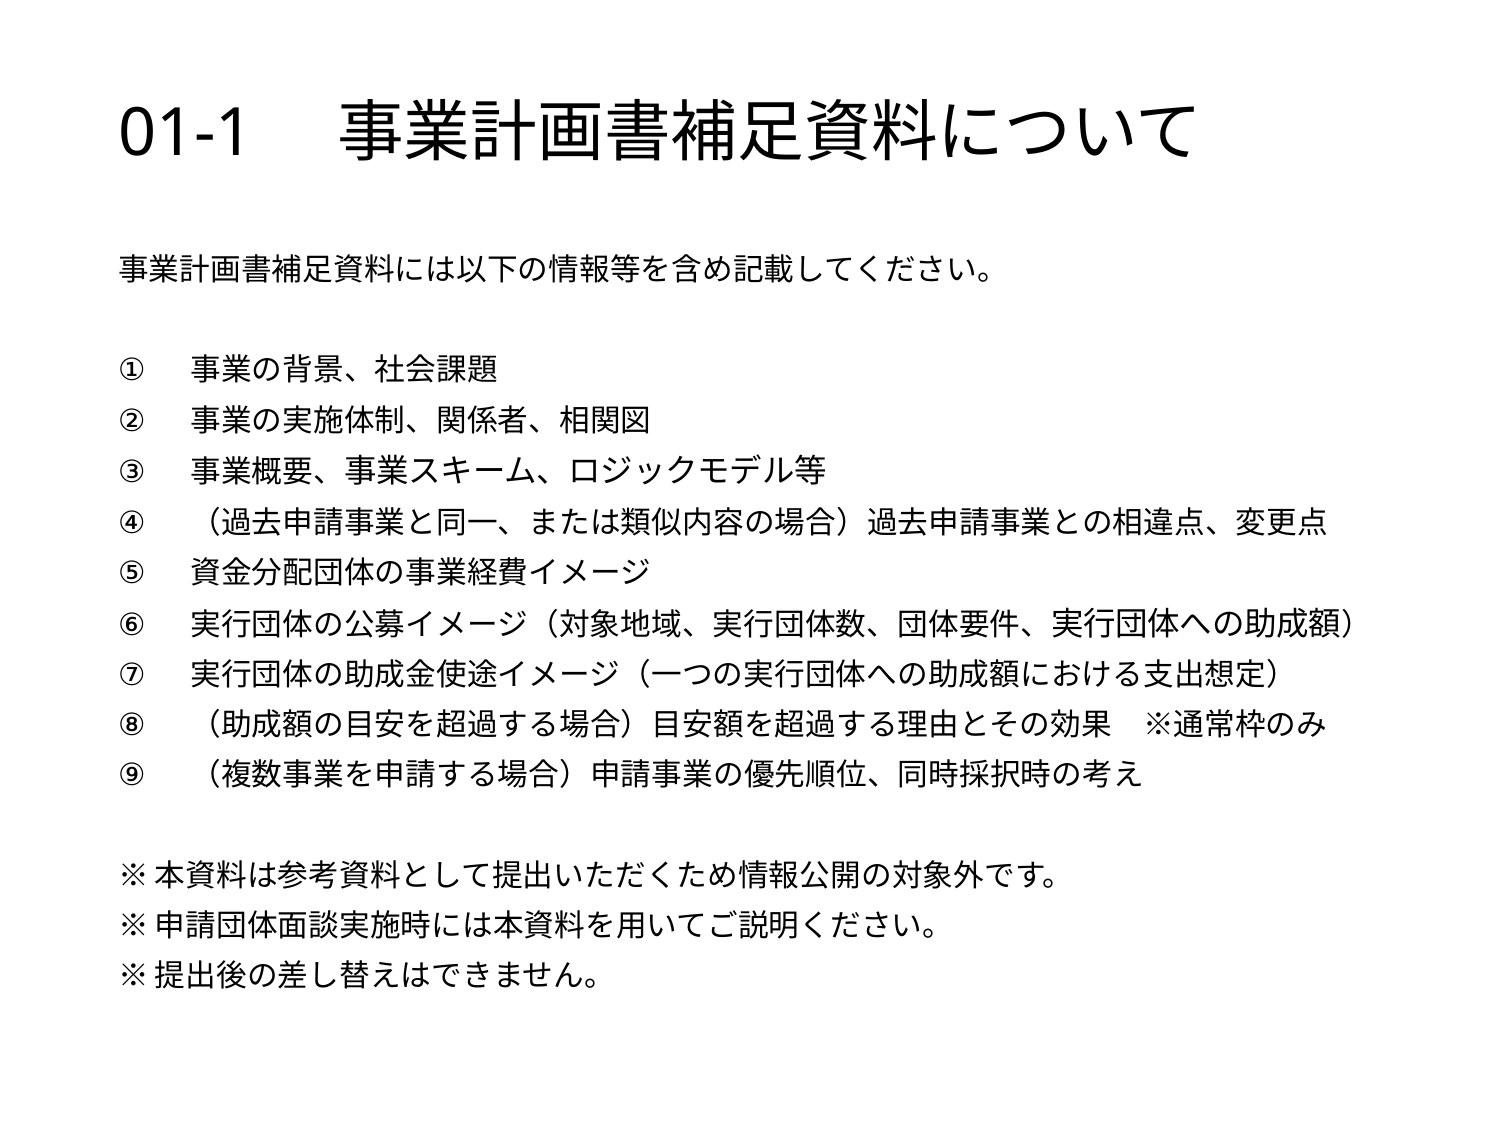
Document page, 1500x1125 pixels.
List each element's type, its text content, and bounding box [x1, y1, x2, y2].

title 01-1 事業計画書補足資料について [103, 21, 1397, 246]
list 事業計画書補足資料には以下の情報等を含め記載してください。 事業の背景、社会課題 事業の実施体制、関係者、相関図 事業概要、事業スキーム、ロジックモデル等 （過去申請事業と同一、または類似内容の場合）過去申請事業との相違点、変更点 資金分配団体の事業経費イメージ 実行団体の公募イメージ（対象地域、実行団体数、団体要件、実行団体への助成額） 実行団体の助成金使途イメージ（一つの実行団体への助成額における支出想定） （助成額の目安を超過する場合）目安額を超過する理由とその効果 ※通常枠のみ （複数事業を申請する場合）申請事業の優先順位、同時採択時の考え ※本資料は参考資料として提出いただくため情報公開の対象外です。 ※申請団体面談実施時には本資料を用いてご説明ください。 ※提出後の差し替えはできません。 [103, 246, 1397, 1028]
